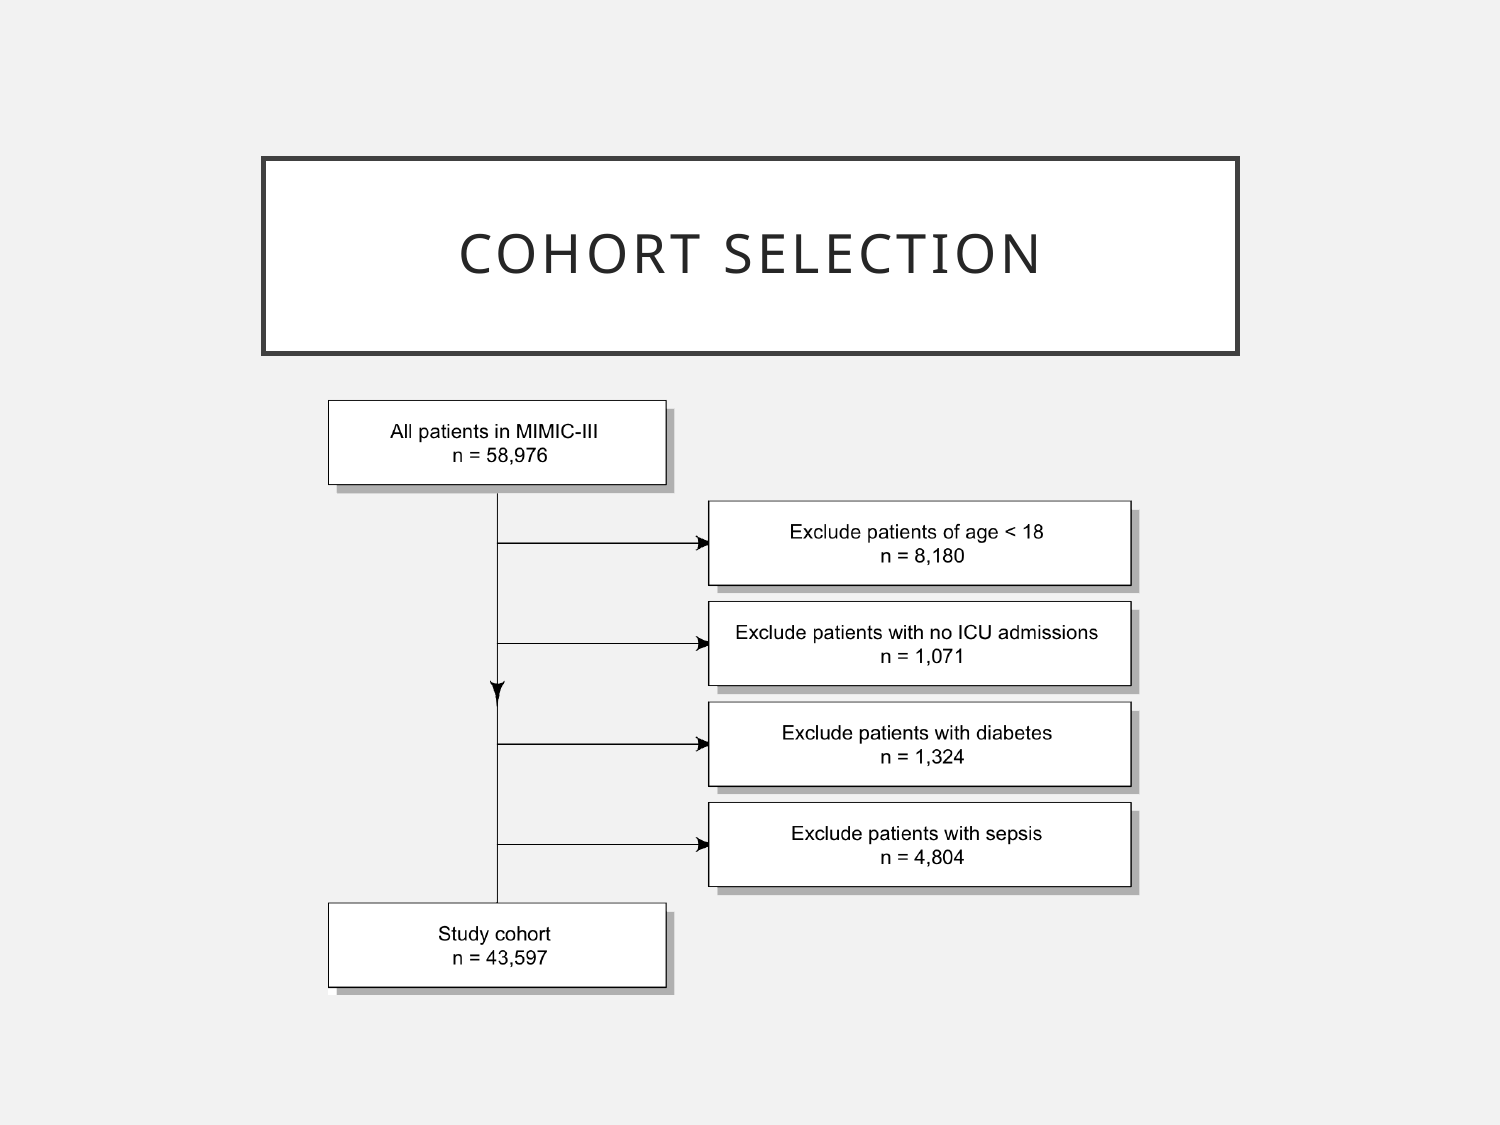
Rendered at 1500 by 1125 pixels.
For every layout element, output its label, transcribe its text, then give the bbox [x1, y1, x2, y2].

title Cohort selection [261, 156, 1240, 356]
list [328, 392, 1172, 995]
